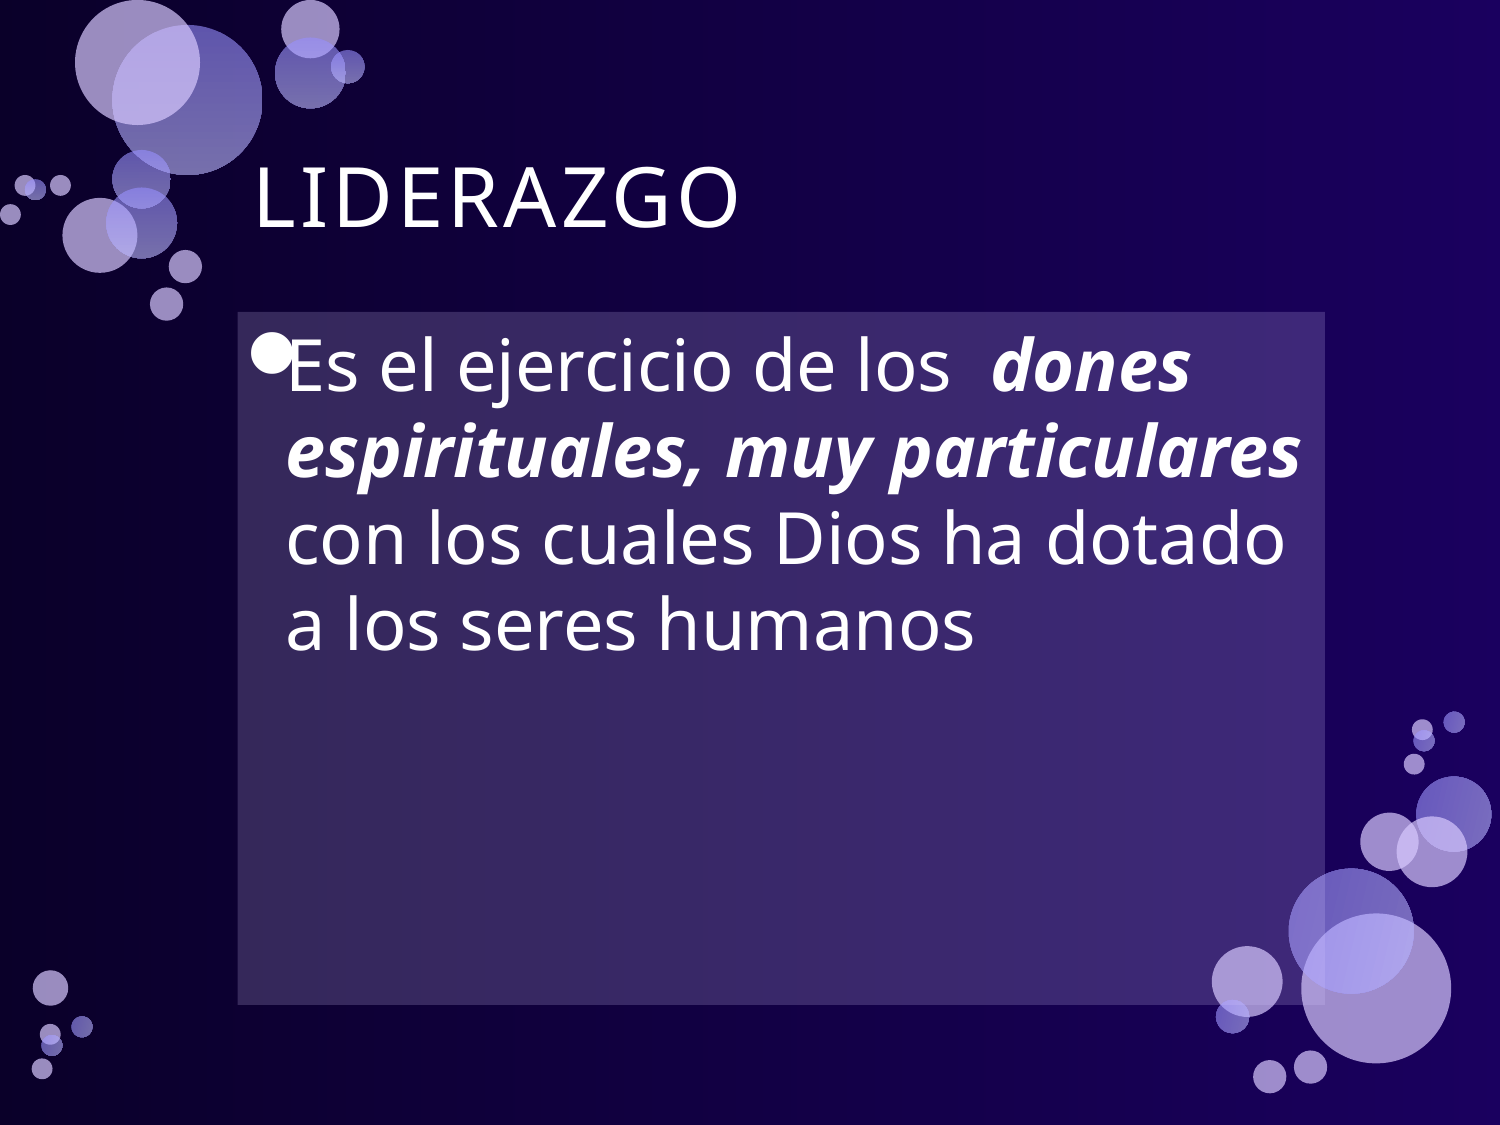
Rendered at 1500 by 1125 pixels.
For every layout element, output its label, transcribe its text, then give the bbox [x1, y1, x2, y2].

list Es el ejercicio de los dones espirituales, muy particulares con los cuales Dios ha dotado a los seres humanos [237, 311, 1325, 1005]
title LIDERAZGO [237, 99, 1325, 288]
